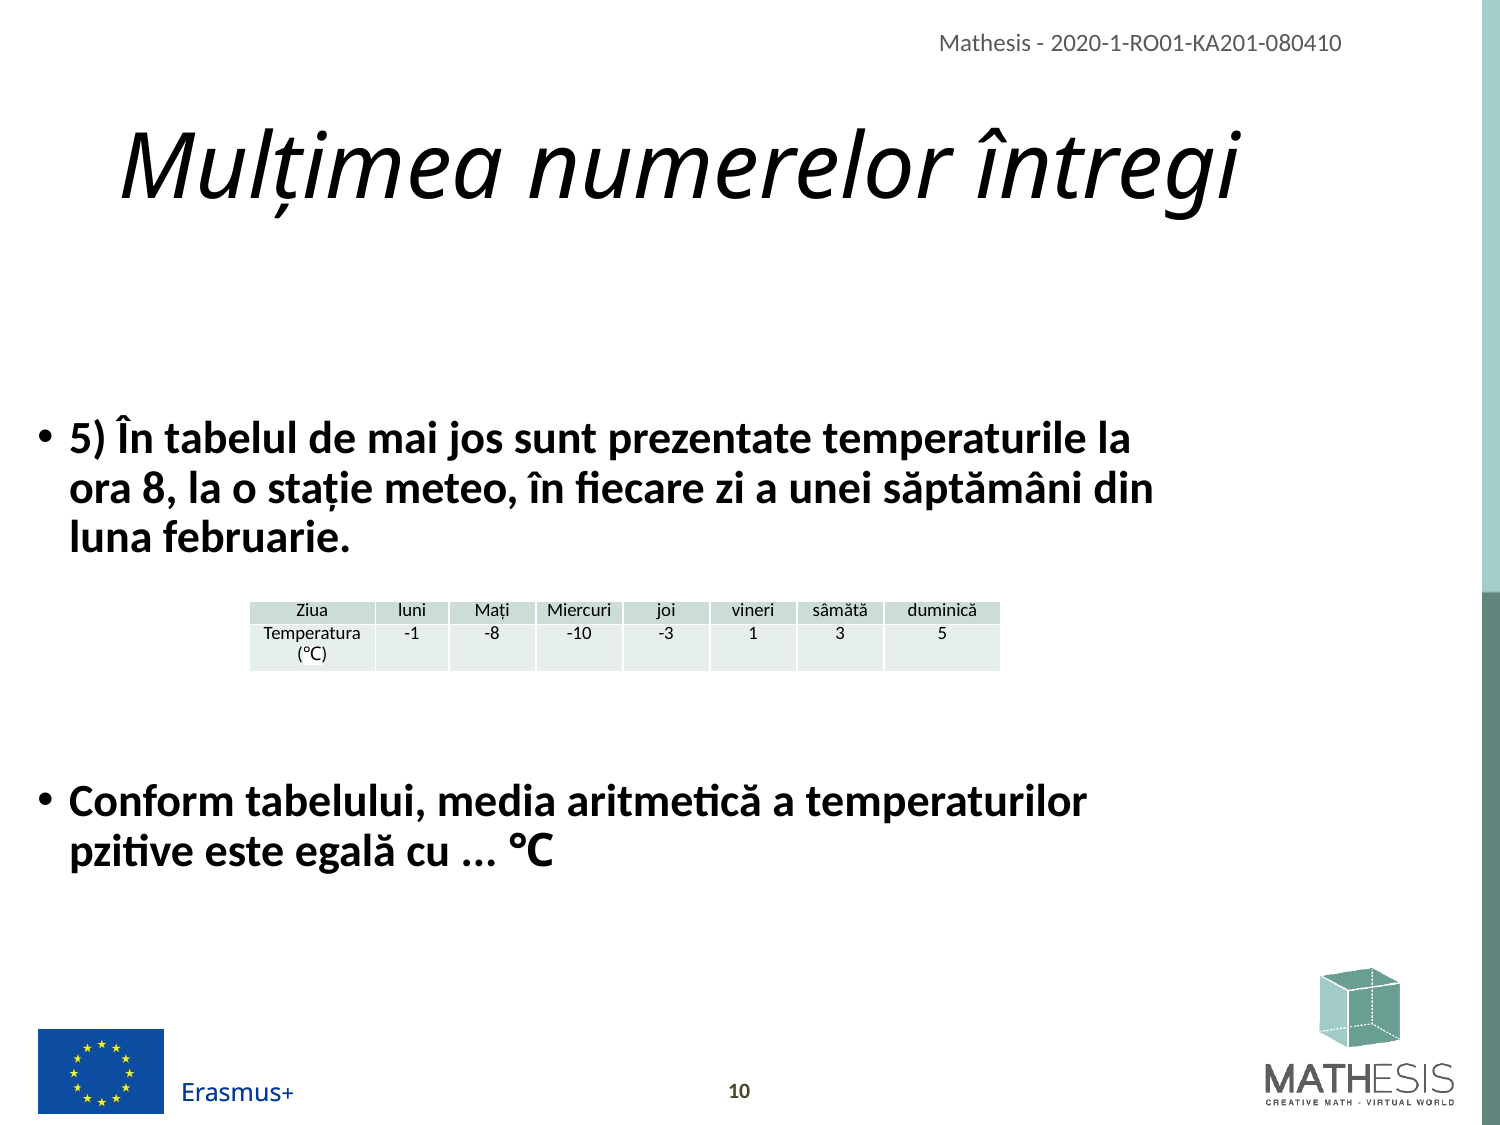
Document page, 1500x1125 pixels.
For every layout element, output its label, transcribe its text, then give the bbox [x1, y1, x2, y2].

picture [38, 1029, 164, 1114]
table_header luni [376, 602, 448, 624]
table_header Ziua [250, 602, 375, 624]
table_cell -8 [450, 625, 535, 671]
table_cell -3 [624, 625, 709, 671]
table_header Miercuri [537, 602, 622, 624]
table_header sâmătă [798, 602, 883, 624]
table_cell 3 [798, 625, 883, 671]
table_cell -10 [537, 625, 622, 671]
list 5) În tabelul de mai jos sunt prezentate temperaturile la ora 8, la o stație meteo, în fiecare zi a unei săptămâni din luna februarie. Conform tabelului, media aritmetică a temperaturilor pzitive este egală cu ... ℃ [22, 406, 1172, 884]
table_cell 1 [711, 625, 796, 671]
table_header joi [624, 602, 709, 624]
table_header Mați [450, 602, 535, 624]
title Mulțimea numerelor întregi [103, 59, 1397, 278]
table_header duminică [885, 602, 1000, 624]
table_cell -1 [376, 625, 448, 671]
table_cell Temperatura (℃) [250, 625, 375, 671]
table_cell 5 [885, 625, 1000, 671]
table_header vineri [711, 602, 796, 624]
